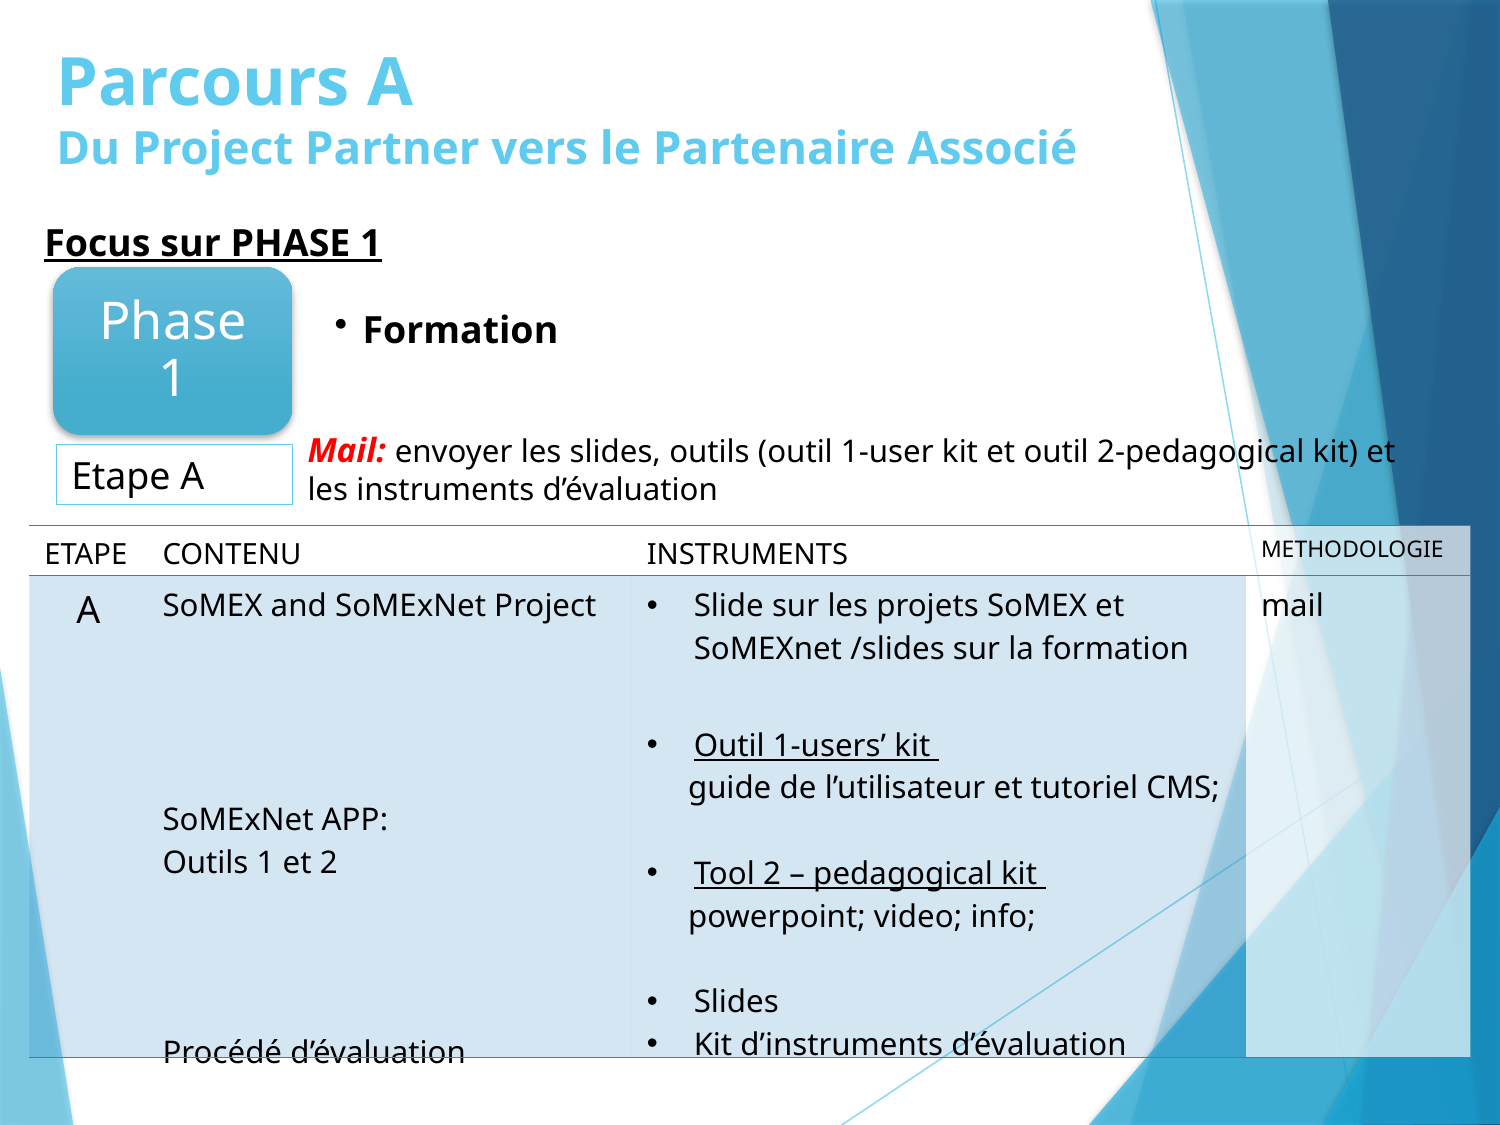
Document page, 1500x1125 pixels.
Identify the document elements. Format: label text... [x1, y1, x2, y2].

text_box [52, 266, 294, 436]
table_cell SoMEX and SoMExNet Project SoMExNet APP: Outils 1 et 2 Procédé d’évaluation [148, 576, 632, 1057]
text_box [324, 266, 1500, 396]
table_cell A [29, 576, 148, 1057]
table_header CONTENU [148, 526, 632, 575]
title Parcours A Du Project Partner vers le Partenaire Associé [41, 30, 1415, 191]
table_header INSTRUMENTS [632, 526, 1246, 575]
text_box Focus sur PHASE 1 [29, 211, 1140, 279]
text_box Etape A [56, 444, 292, 505]
table_cell Slide sur les projets SoMEX et SoMEXnet /slides sur la formation Outil 1-users’ kit guide de l’utilisateur et tutoriel CMS; Tool 2 – pedagogical kit powerpoint; video; info; Slides Kit d’instruments d’évaluation [632, 576, 1246, 1057]
table_header ETAPE [29, 526, 148, 575]
table_header METHODOLOGIE [1246, 526, 1470, 575]
table_cell mail [1246, 576, 1470, 1057]
text_box Mail: envoyer les slides, outils (outil 1-user kit et outil 2-pedagogical kit) et les instruments d’évaluation [292, 421, 1459, 514]
